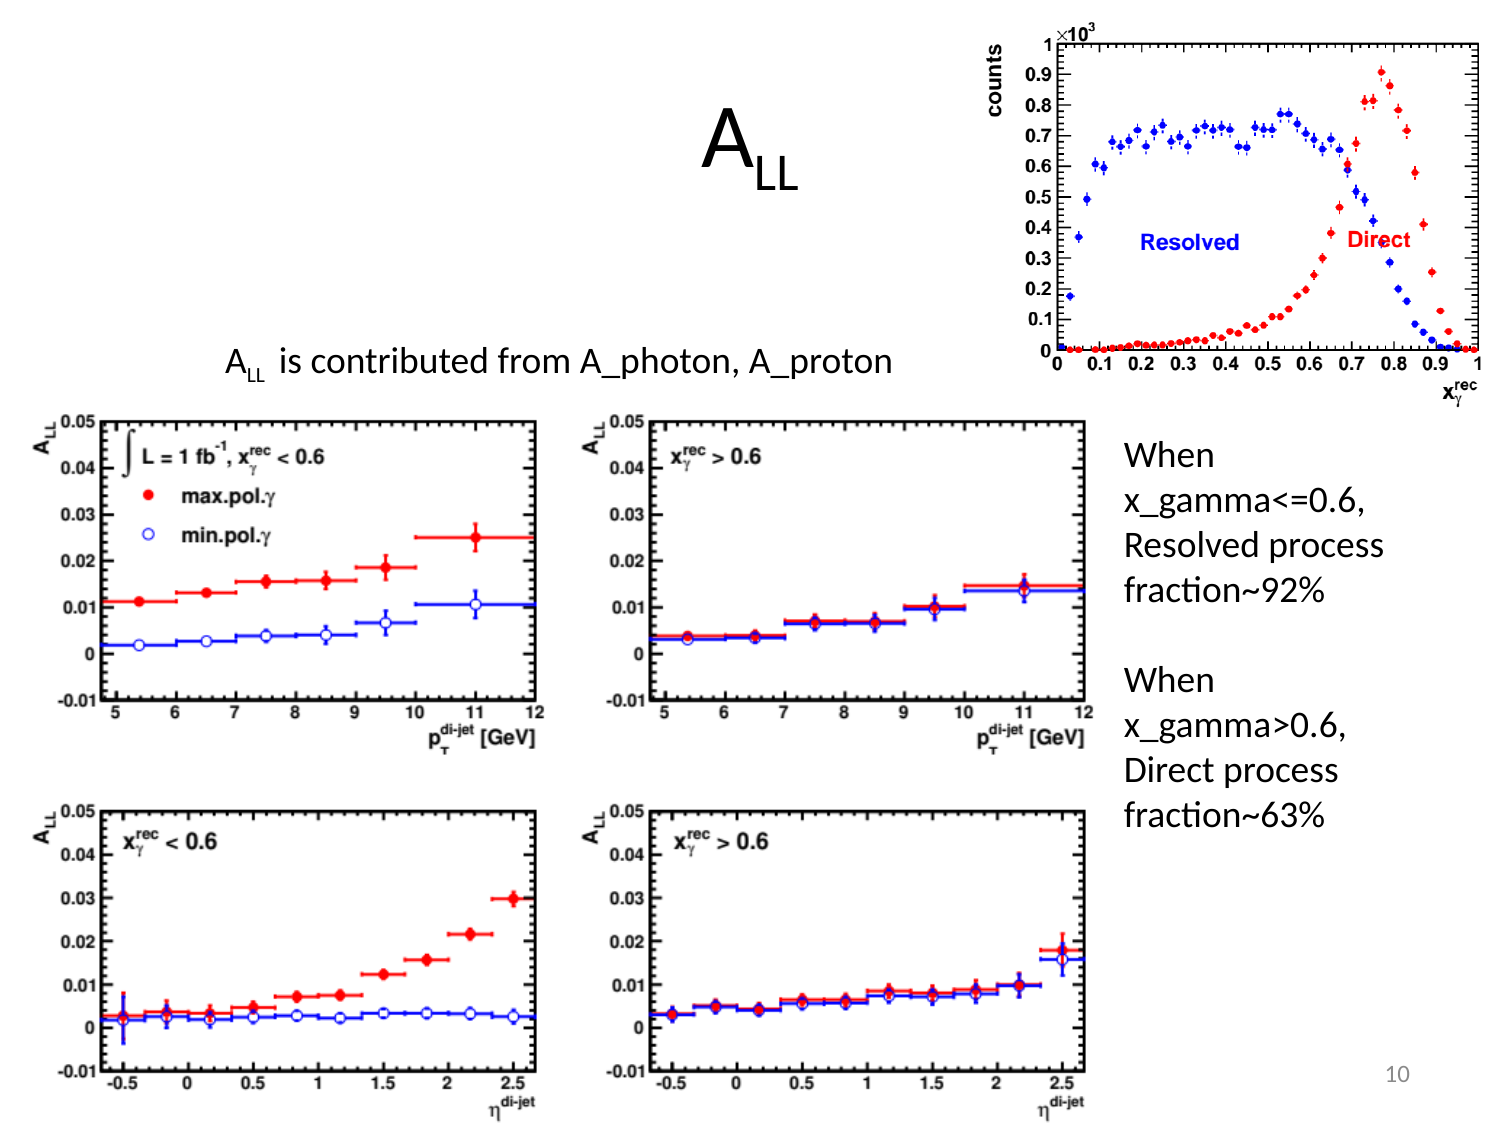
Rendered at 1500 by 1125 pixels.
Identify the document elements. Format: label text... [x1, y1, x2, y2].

title ALL [75, 45, 962, 233]
text_box When x_gamma<=0.6, Resolved process fraction~92% When x_gamma>0.6, Direct process fraction~63% [1115, 422, 1448, 843]
slide_number 10 [1115, 1042, 1425, 1103]
picture [14, 2, 1498, 1125]
text_box ALL is contributed from A_photon, A_proton [210, 328, 918, 383]
